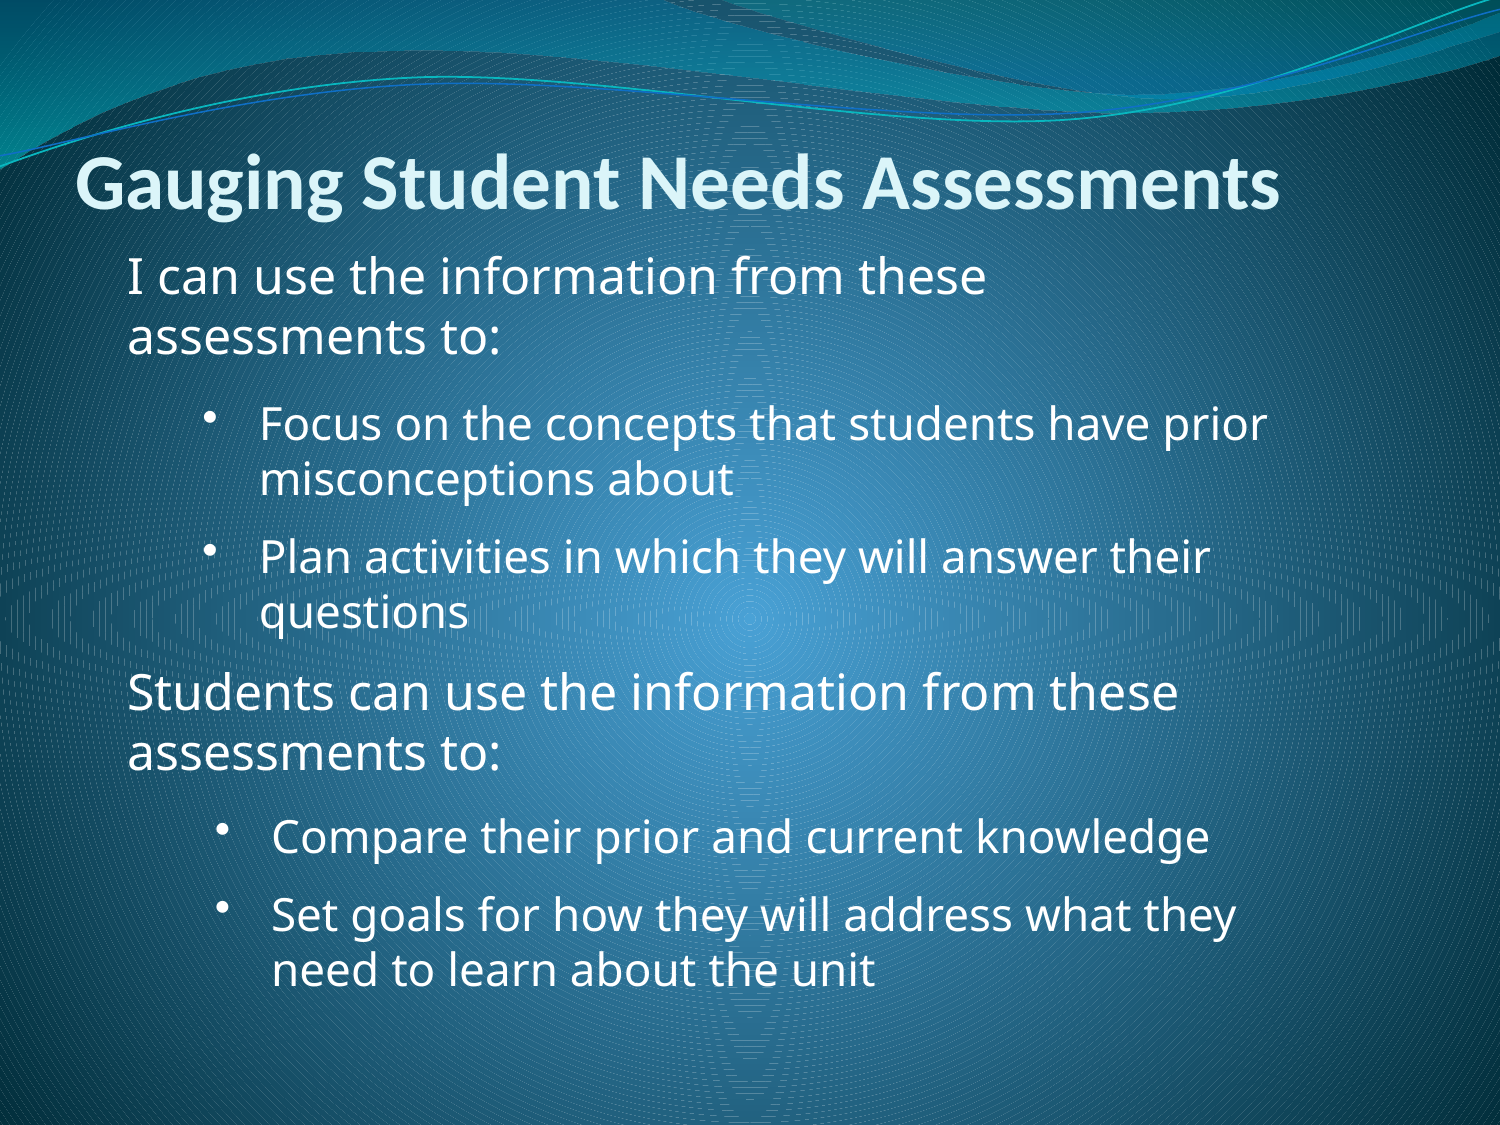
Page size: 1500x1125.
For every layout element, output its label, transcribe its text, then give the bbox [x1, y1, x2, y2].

text_box I can use the information from these assessments to: [112, 237, 1238, 458]
text_box Focus on the concepts that students have prior misconceptions about Plan activities in which they will answer their questions [187, 387, 1363, 646]
title Gauging Student Needs Assessments [75, 38, 1425, 225]
text_box Students can use the information from these assessments to: [112, 652, 1288, 788]
text_box Compare their prior and current knowledge Set goals for how they will address what they need to learn about the unit [200, 800, 1350, 1003]
